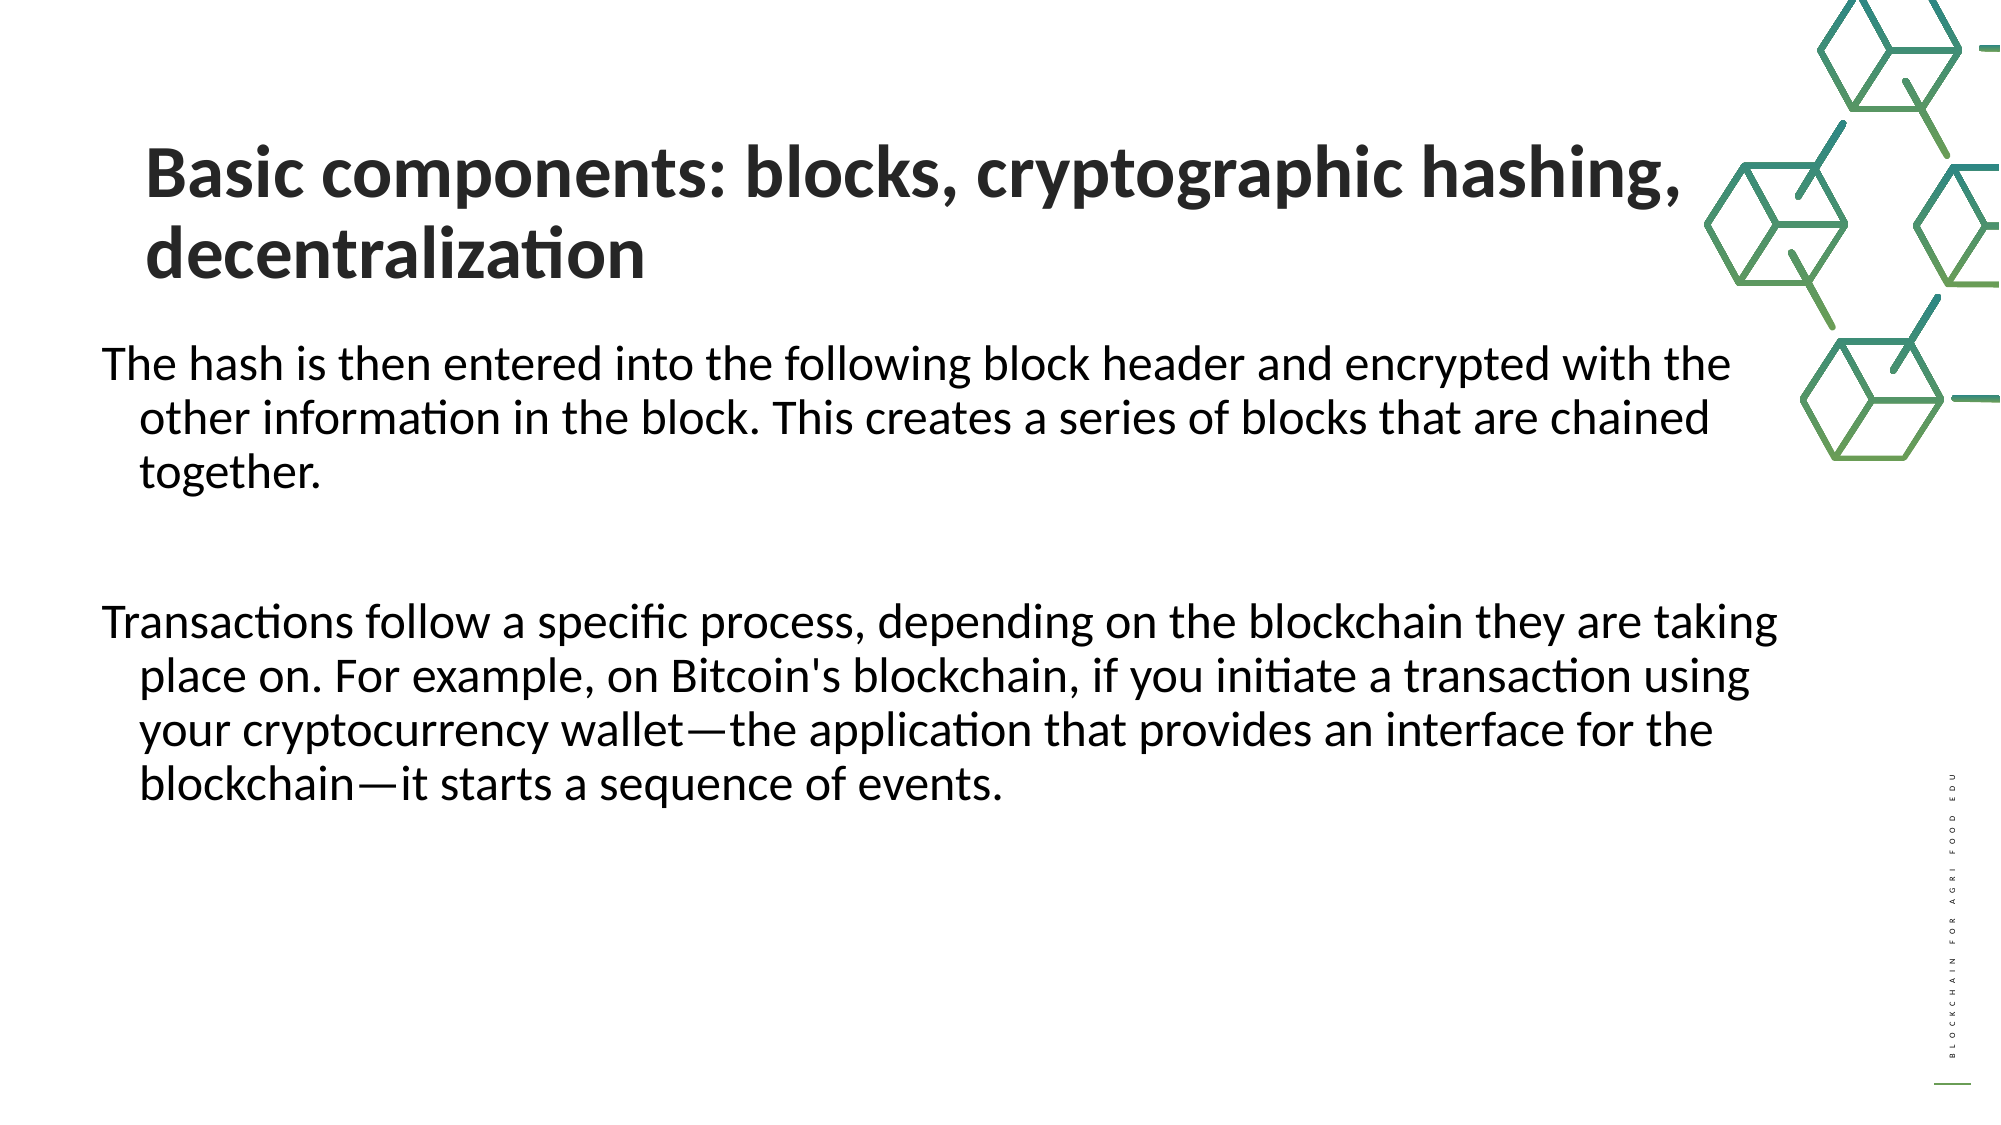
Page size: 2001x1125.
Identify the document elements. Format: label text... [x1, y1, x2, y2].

list The hash is then entered into the following block header and encrypted with the other information in the block. This creates a series of blocks that are chained together. Transactions follow a specific process, depending on the blockchain they are taking place on. For example, on Bitcoin's blockchain, if you initiate a transaction using your cryptocurrency wallet—the application that provides an interface for the blockchain—it starts a sequence of events. [86, 329, 1825, 962]
list Basic components: blocks, cryptographic hashing, decentralization [130, 124, 1704, 337]
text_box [1704, 0, 2000, 461]
